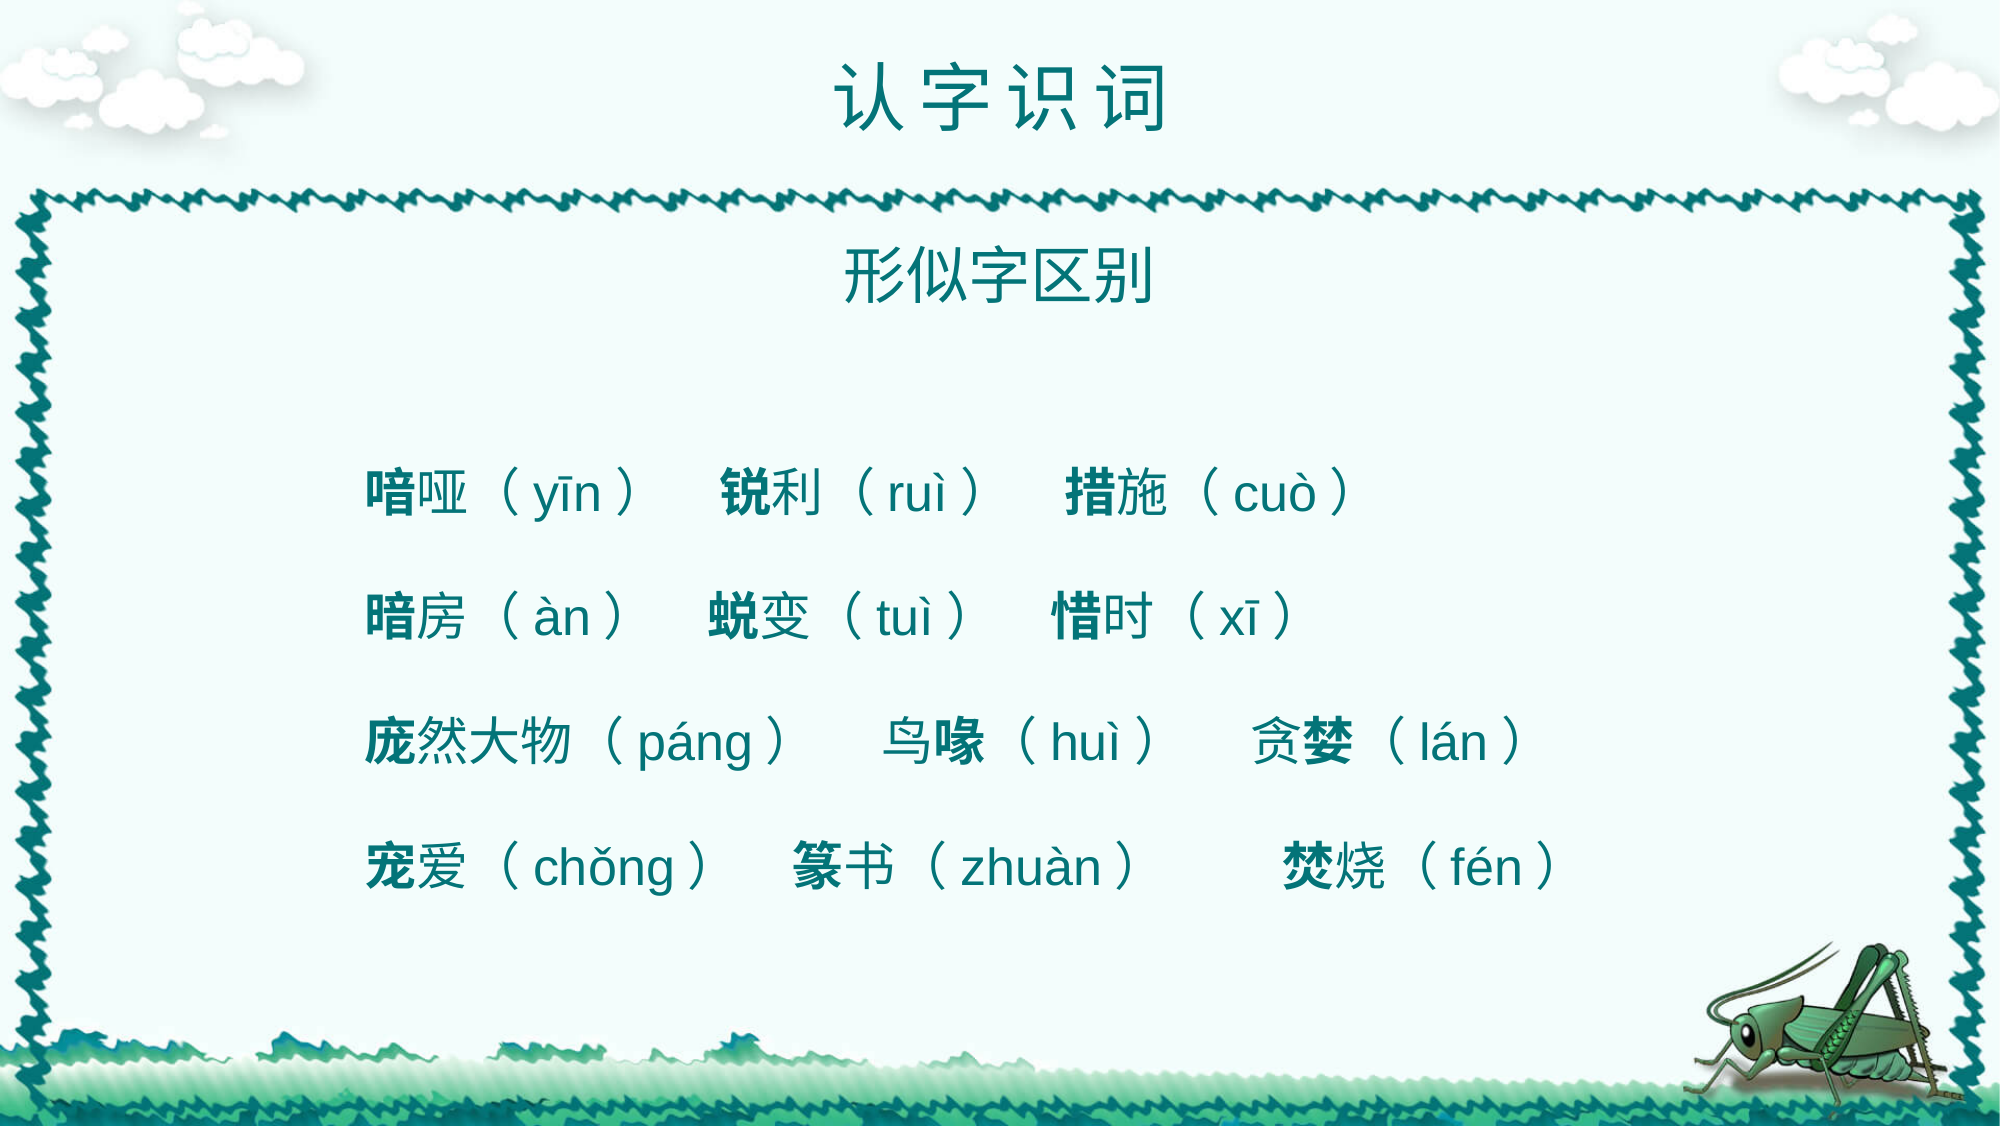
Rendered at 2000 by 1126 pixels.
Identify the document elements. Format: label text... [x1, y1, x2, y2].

picture [0, 0, 2000, 1126]
text_box 形似字区别 [828, 229, 1172, 319]
text_box 认字识词 [671, 49, 1329, 140]
text_box 喑哑（yīn） 锐利（ruì） 措施（cuò） 暗房（àn） 蜕变（tuì） 惜时（xī） 庞然大物（páng） 鸟喙（huì） 贪婪（lán） 宠爱（chǒng） 篆书（zhuàn） 焚烧（fén） [349, 451, 1730, 904]
